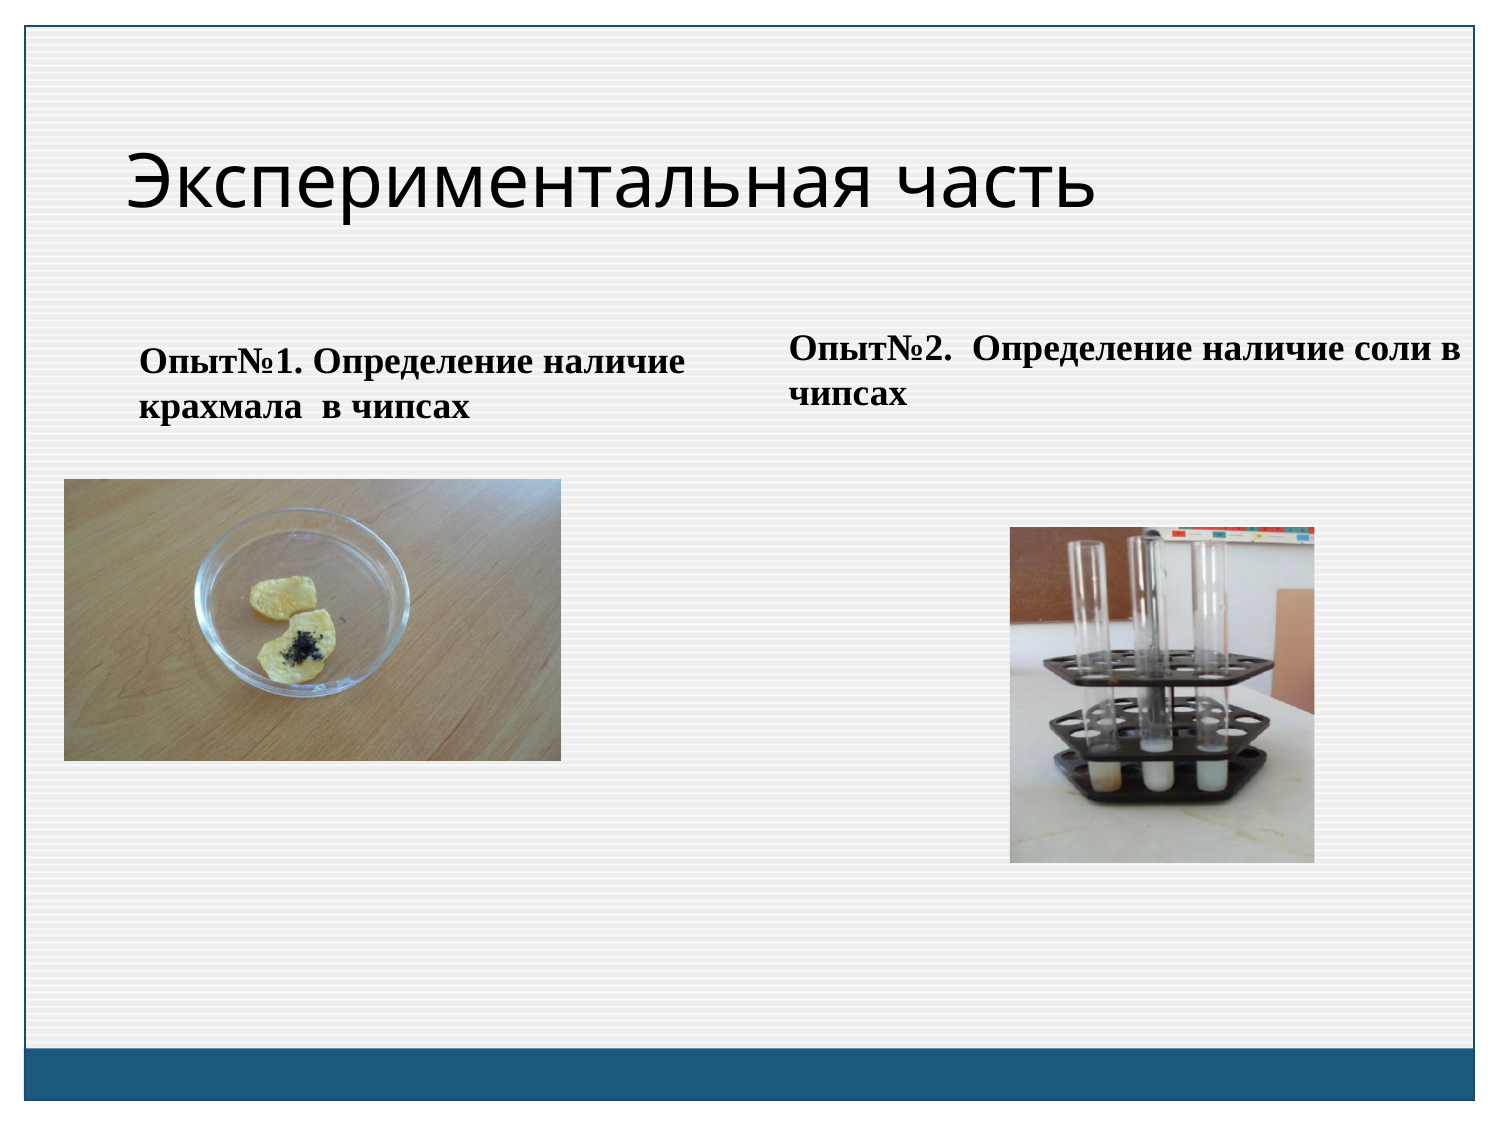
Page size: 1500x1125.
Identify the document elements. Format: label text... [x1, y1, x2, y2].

text_box Опыт№1. Определение наличие крахмала в чипсах [123, 328, 750, 434]
text_box Экспериментальная часть [112, 125, 1294, 231]
picture [1009, 526, 1315, 864]
text_box Опыт№2. Определение наличие соли в чипсах [773, 315, 1500, 421]
picture [64, 479, 561, 762]
